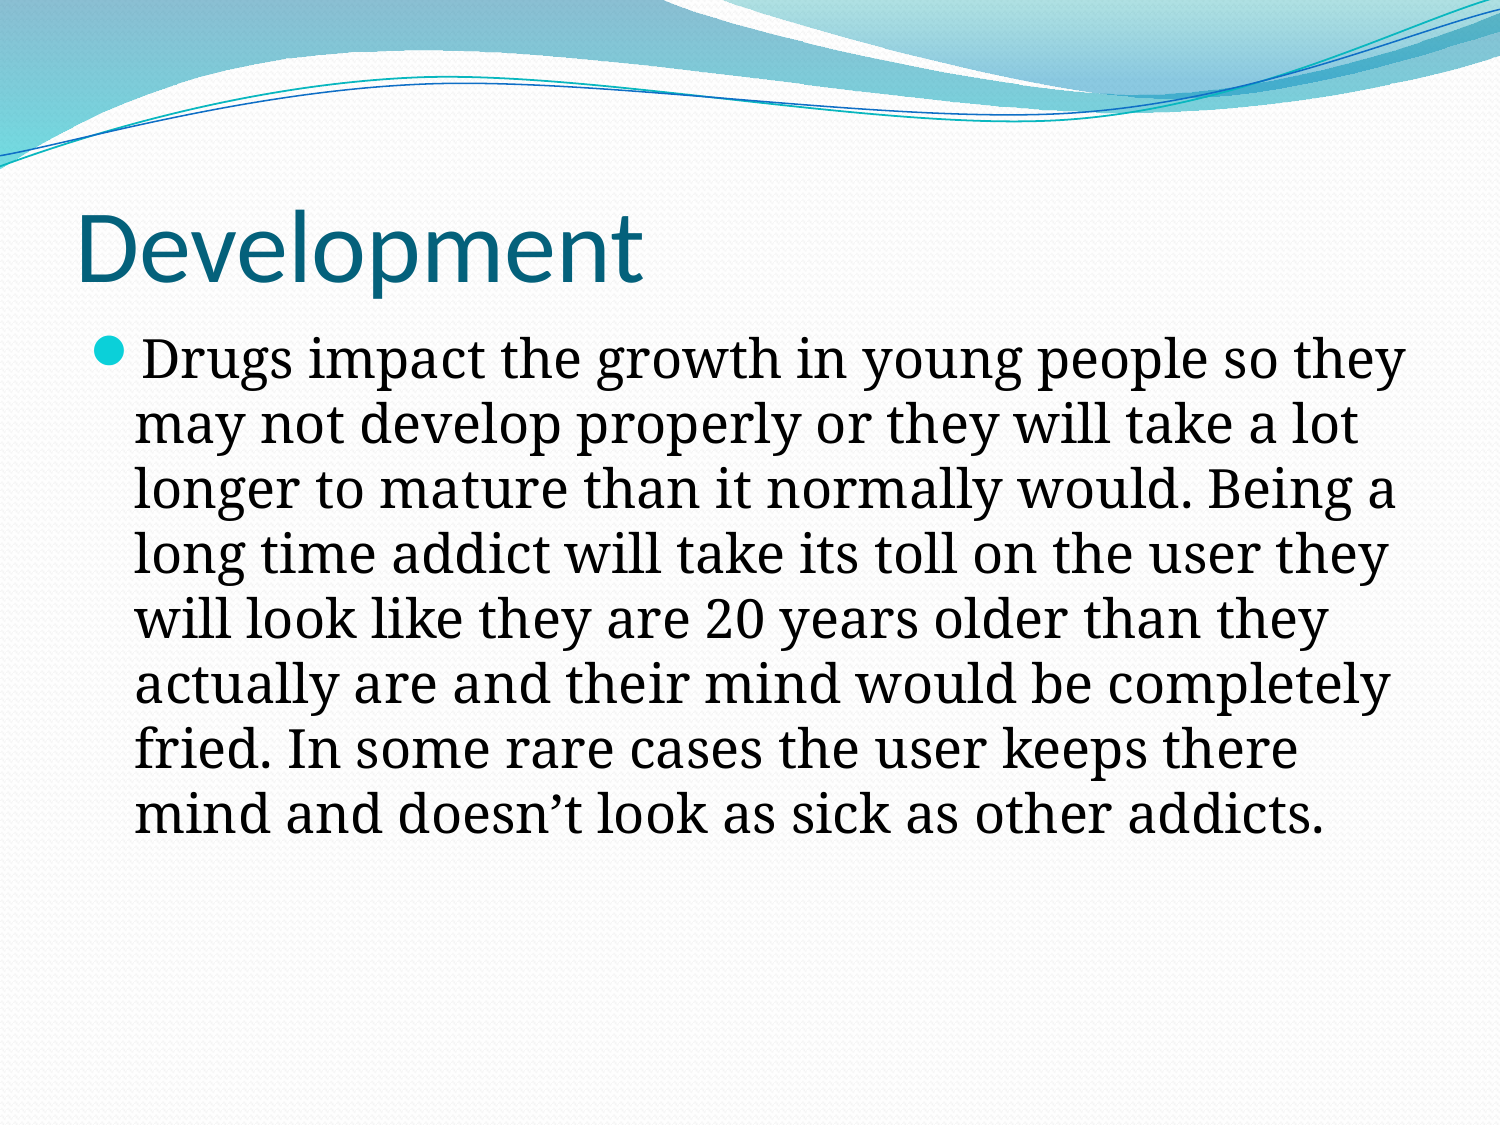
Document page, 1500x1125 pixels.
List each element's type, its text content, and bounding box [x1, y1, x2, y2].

title Development [75, 115, 1425, 303]
list Drugs impact the growth in young people so they may not develop properly or they will take a lot longer to mature than it normally would. Being a long time addict will take its toll on the user they will look like they are 20 years older than they actually are and their mind would be completely fried. In some rare cases the user keeps there mind and doesn’t look as sick as other addicts. [75, 317, 1425, 1038]
